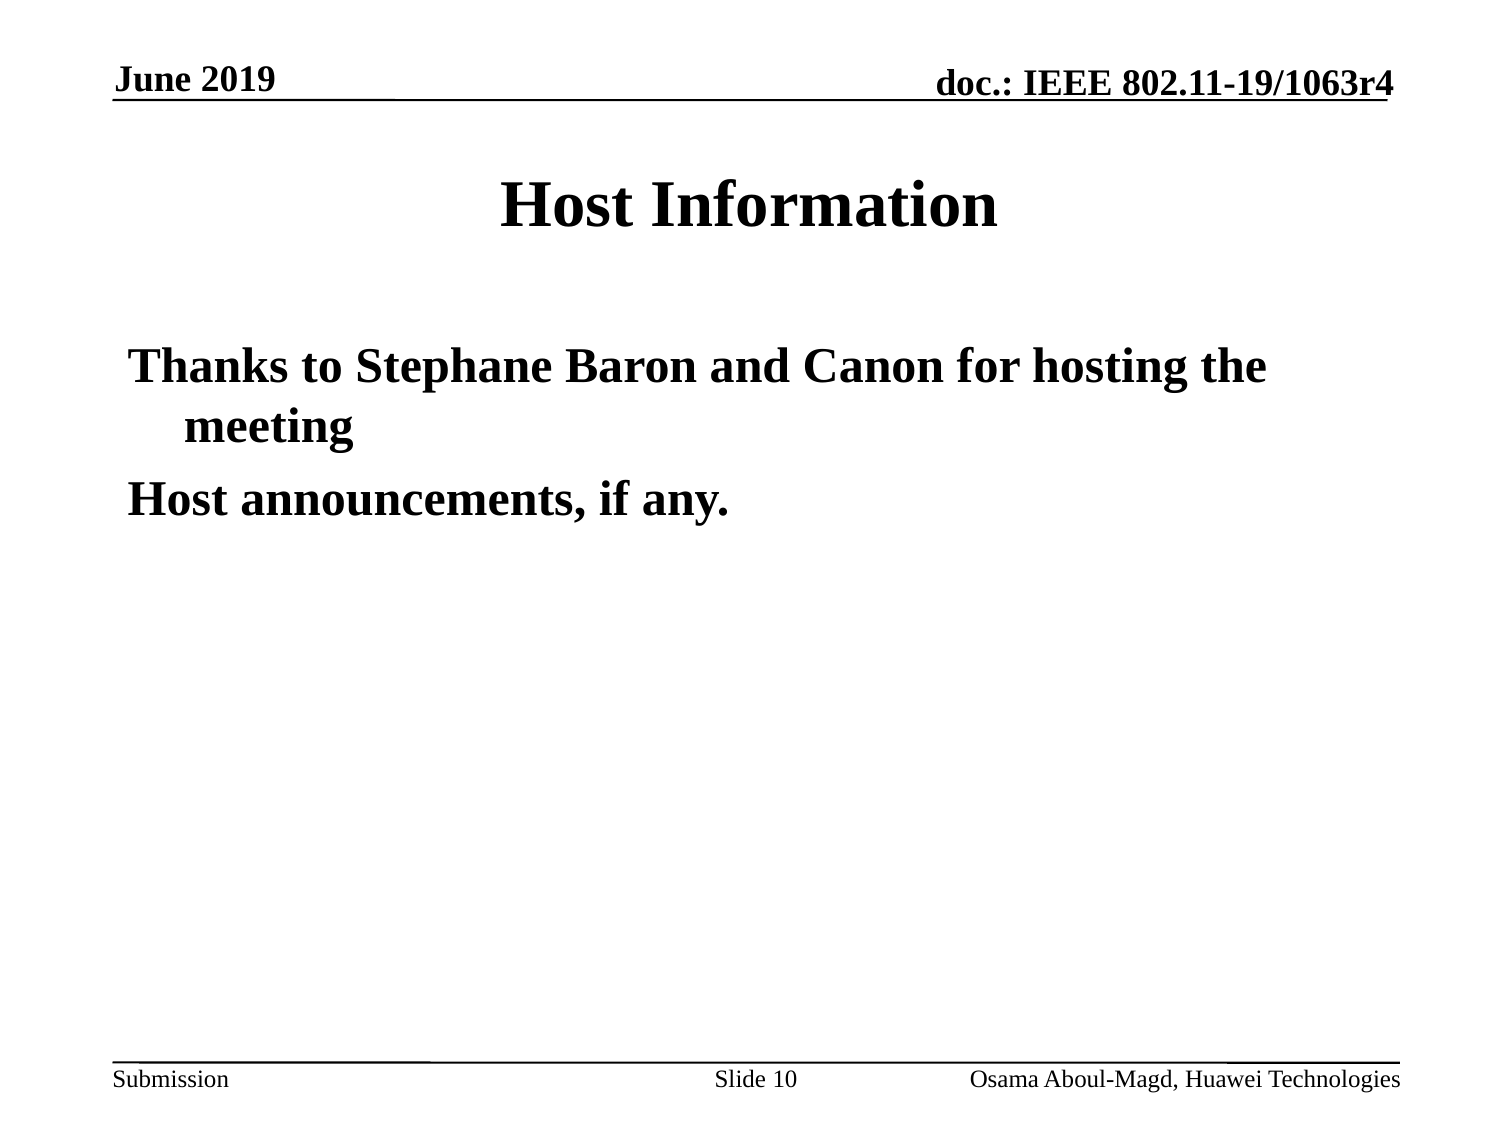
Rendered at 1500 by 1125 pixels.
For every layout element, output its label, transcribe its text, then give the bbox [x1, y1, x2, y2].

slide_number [114, 54, 423, 100]
list Thanks to Stephane Baron and Canon for hosting the meeting Host announcements, if any. [112, 324, 1388, 1000]
slide_number Slide 10 [712, 1061, 800, 1123]
title Host Information [112, 112, 1388, 288]
footer Osama Aboul-Magd, Huawei Technologies [878, 1061, 1402, 1093]
